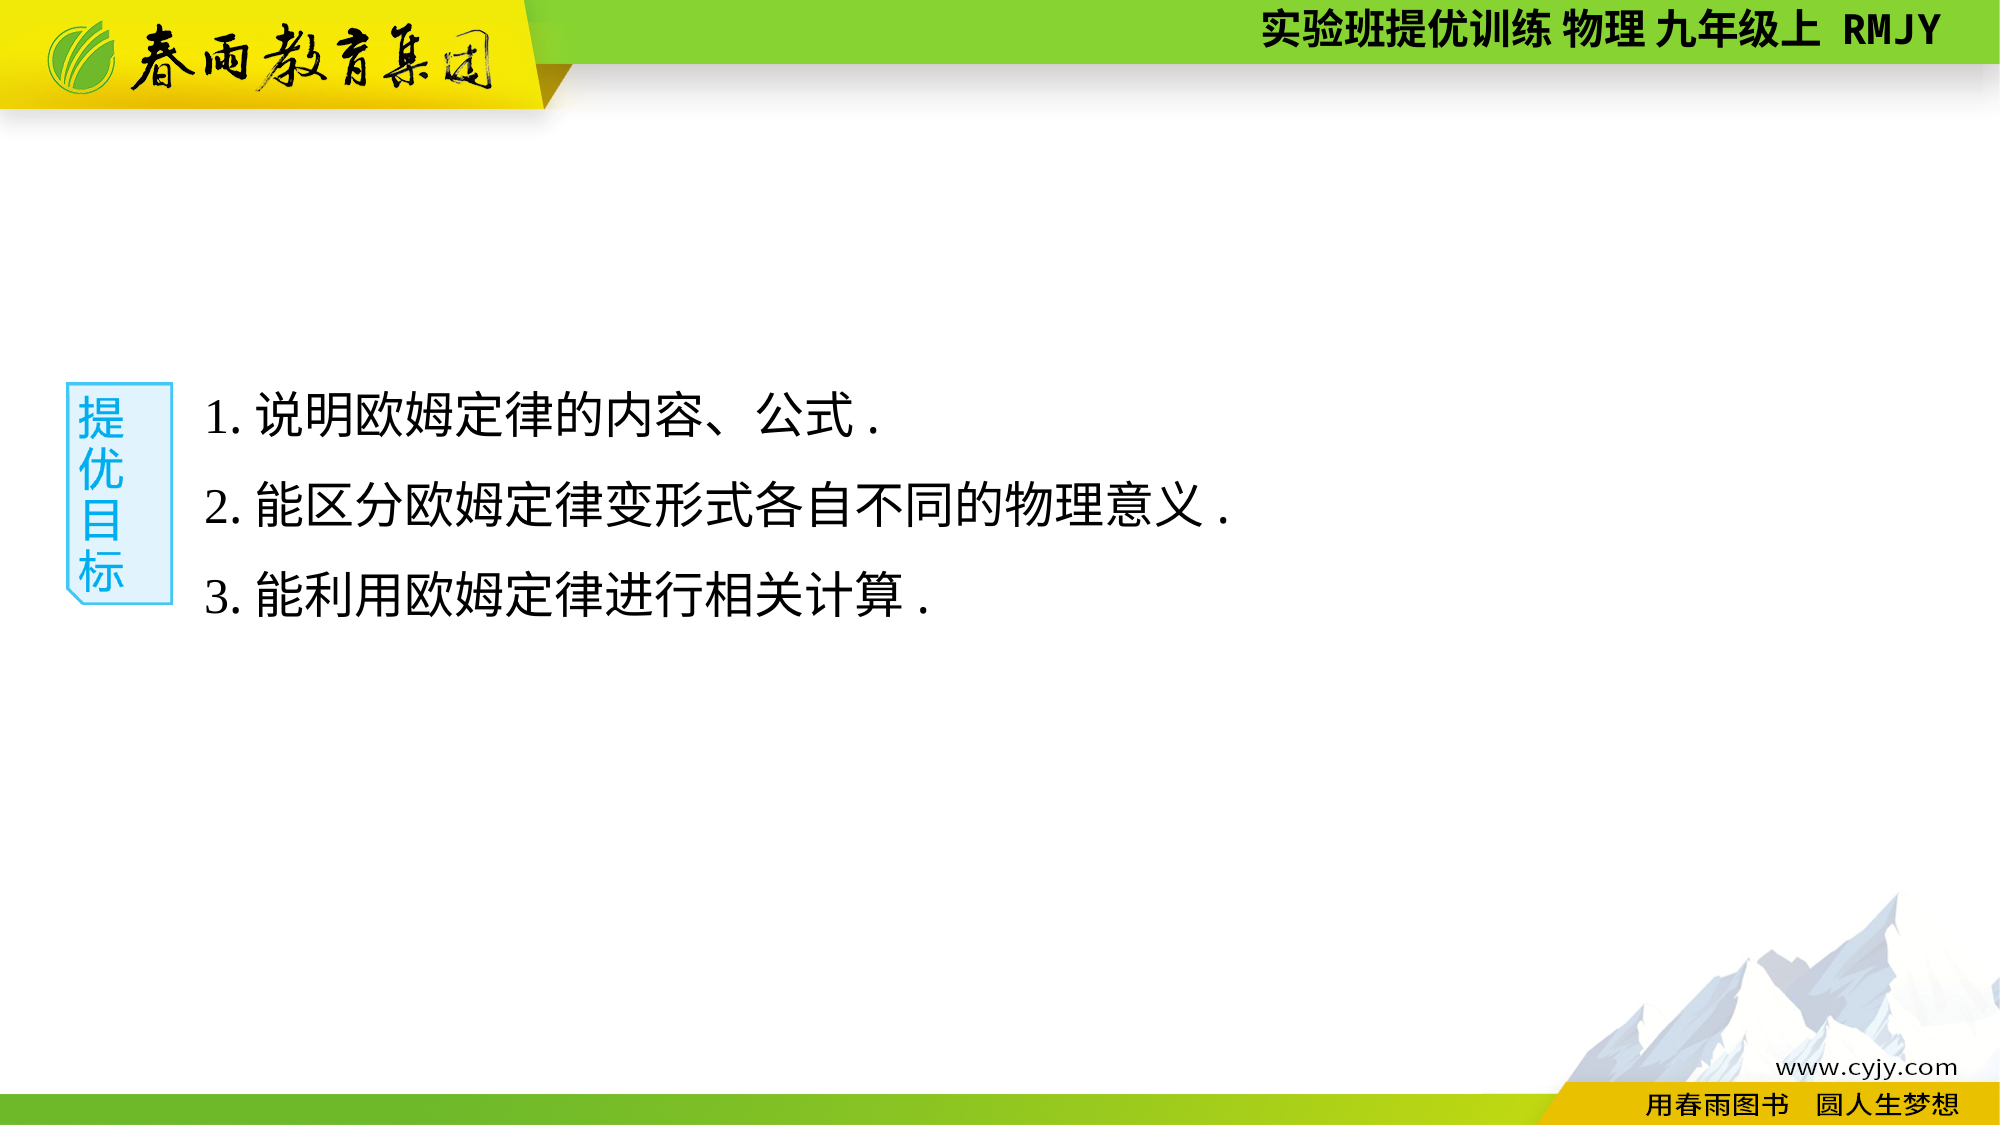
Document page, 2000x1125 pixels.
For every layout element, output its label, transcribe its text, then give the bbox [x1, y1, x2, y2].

picture [0, 0, 2000, 1125]
list 1.说明欧姆定律的内容、公式. 2.能区分欧姆定律变形式各自不同的物理意义. 3.能利用欧姆定律进行相关计算. [189, 345, 1343, 634]
